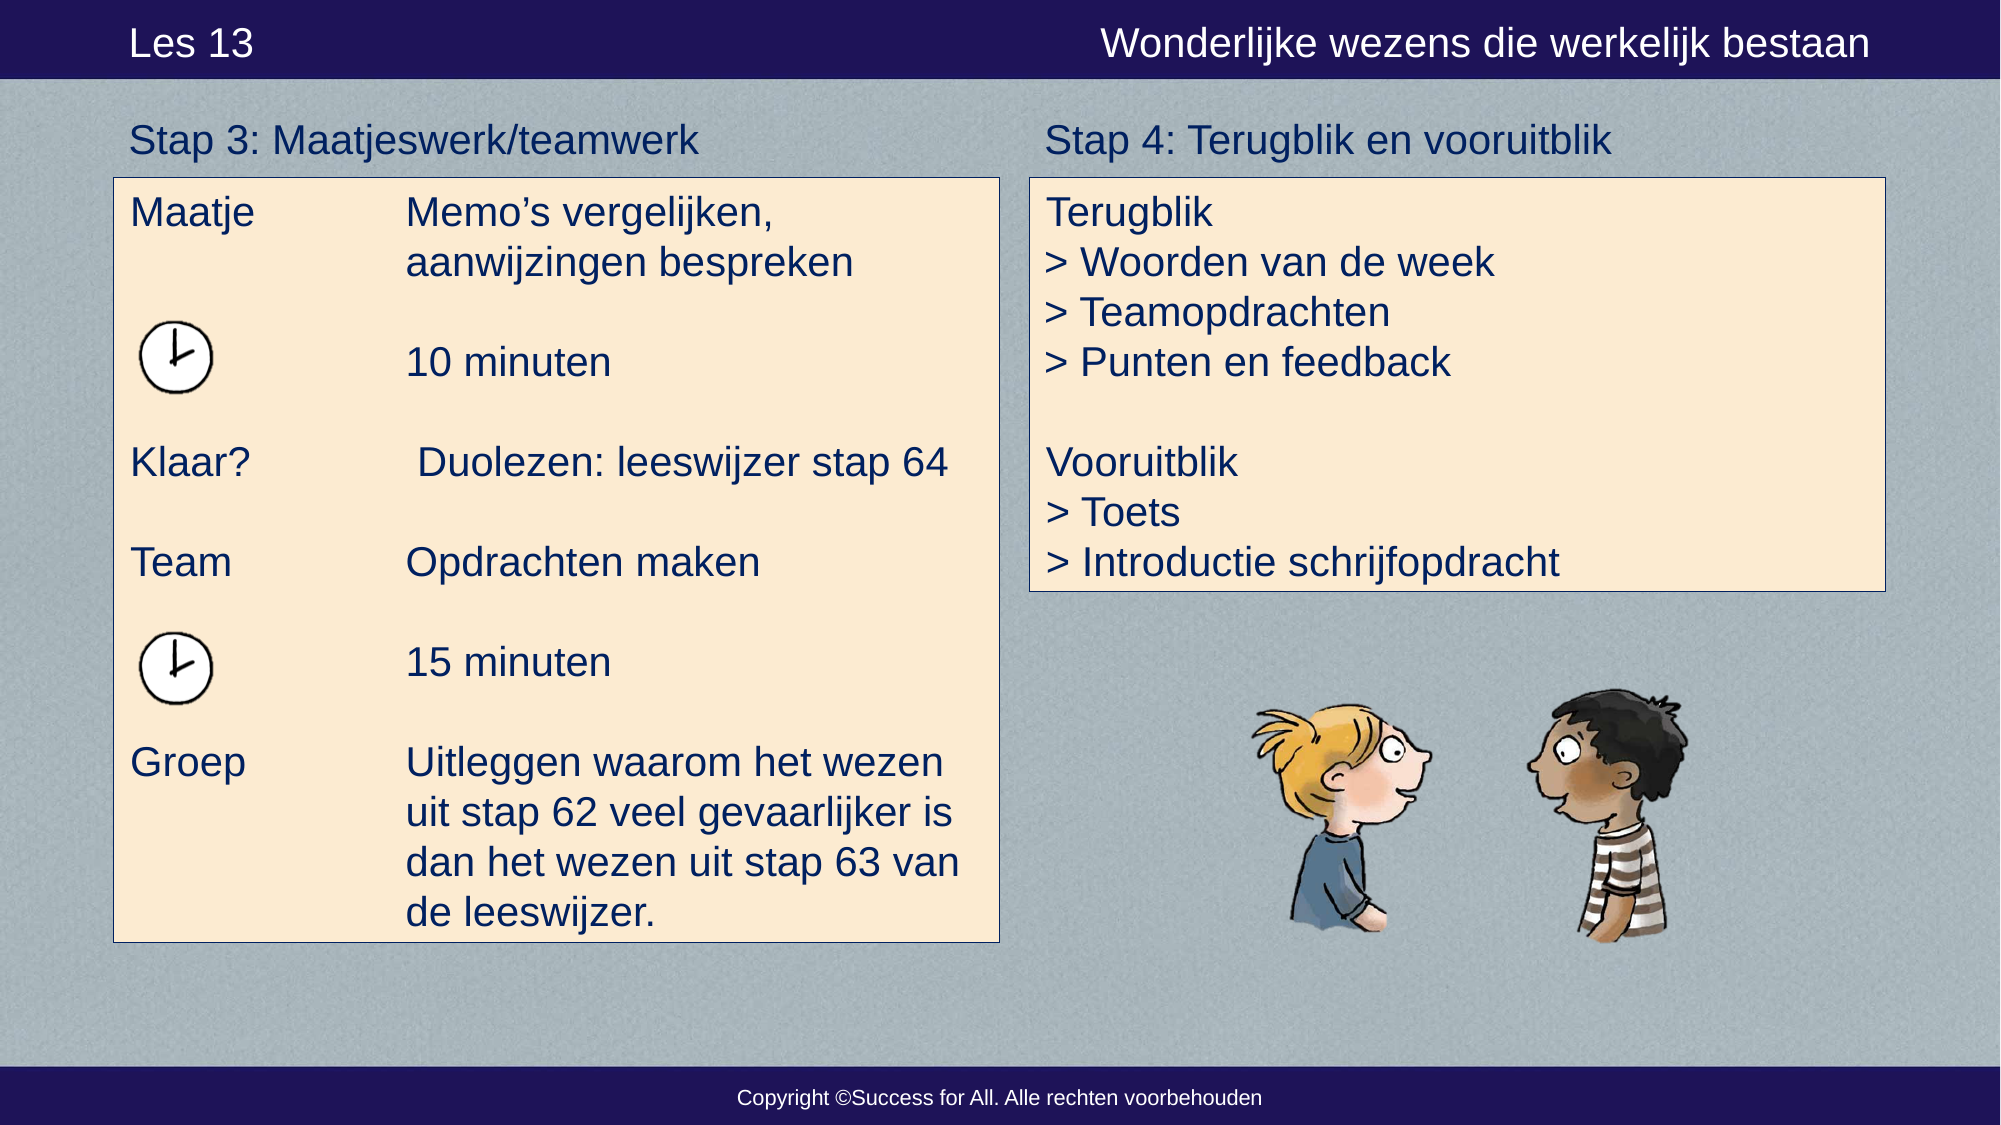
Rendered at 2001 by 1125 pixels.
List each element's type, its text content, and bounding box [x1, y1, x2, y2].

text_box Stap 4: Terugblik en vooruitblik [1029, 105, 1822, 170]
text_box Stap 3: Maatjeswerk/teamwerk [114, 105, 907, 170]
text_box Maatje Memo’s vergelijken, aanwijzingen bespreken 10 minuten Klaar? Duolezen: leeswijzer stap 64 Team Opdrachten maken 15 minuten Groep Uitleggen waarom het wezen uit stap 62 veel gevaarlijker is dan het wezen uit stap 63 van de leeswijzer. [113, 177, 1000, 943]
picture [0, 0, 2001, 1125]
text_box Terugblik > Woorden van de week > Teamopdrachten > Punten en feedback Vooruitblik > Toets > Introductie schrijfopdracht [1029, 177, 1886, 592]
text_box Wonderlijke wezens die werkelijk bestaan [999, 8, 1886, 73]
text_box Copyright ©Success for All. Alle rechten voorbehouden [0, 1076, 2000, 1125]
text_box Les 13 [114, 8, 354, 73]
